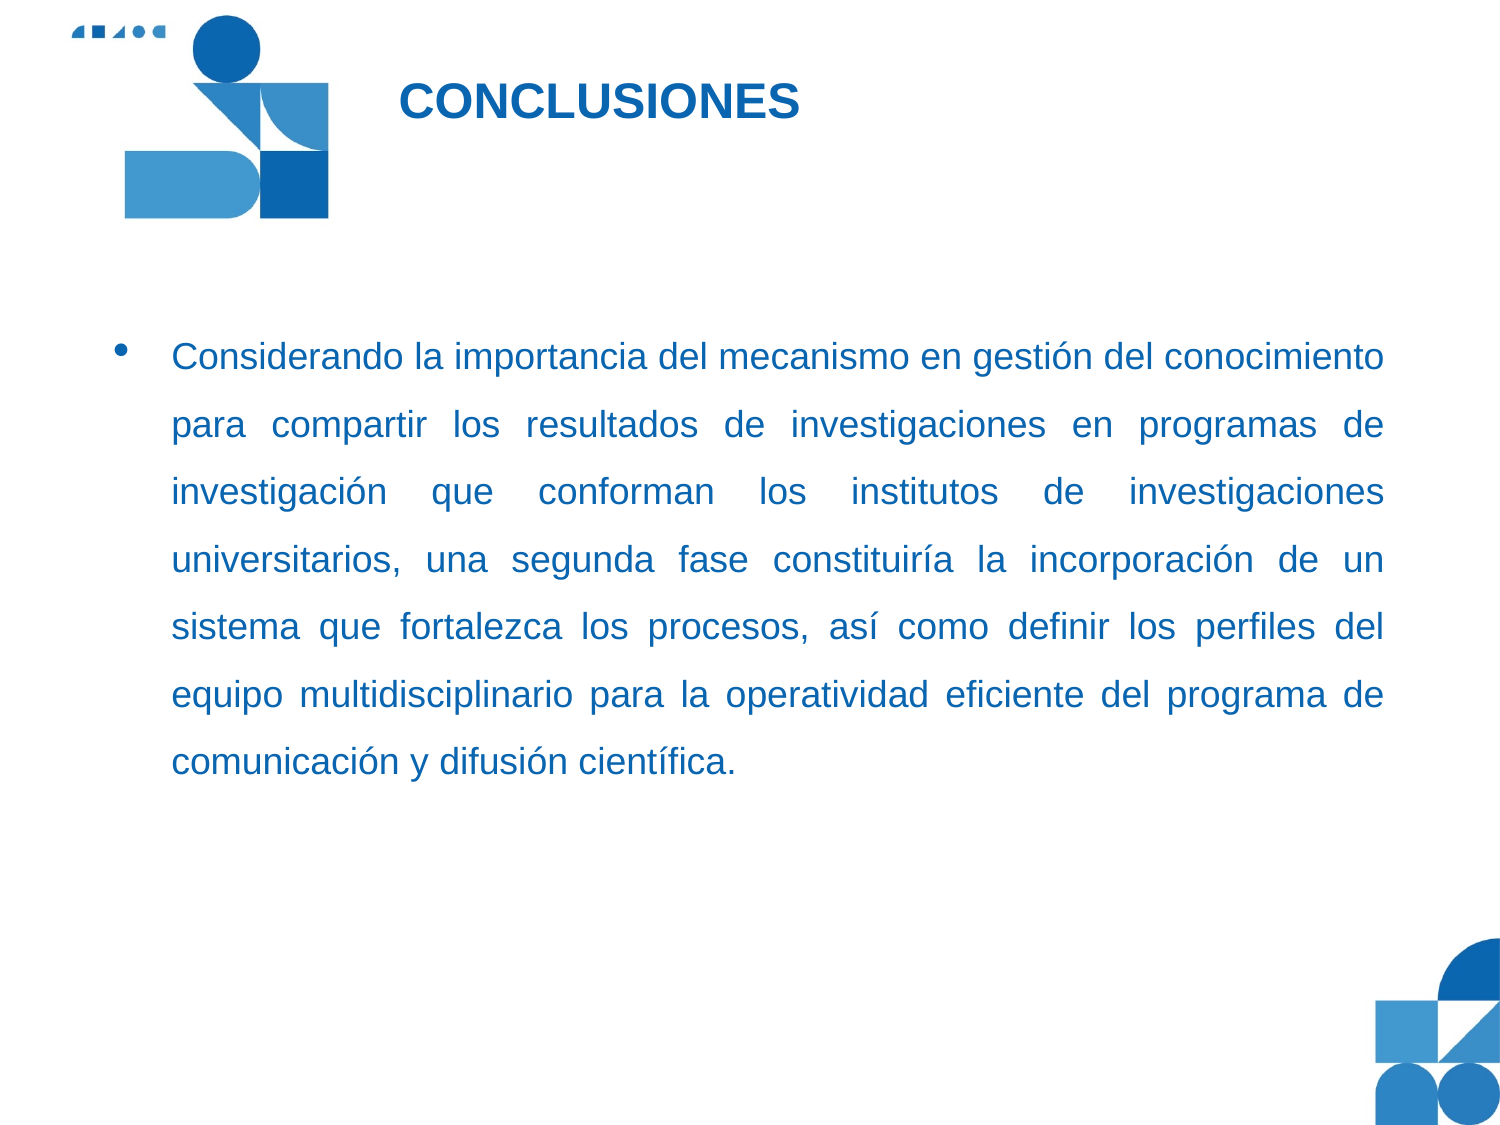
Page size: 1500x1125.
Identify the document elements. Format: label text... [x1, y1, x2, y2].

title CONCLUSIONES [383, 61, 1436, 232]
picture [0, 0, 1500, 1125]
text_box Considerando la importancia del mecanismo en gestión del conocimiento para compartir los resultados de investigaciones en programas de investigación que conforman los institutos de investigaciones universitarios, una segunda fase constituiría la incorporación de un sistema que fortalezca los procesos, así como definir los perfiles del equipo multidisciplinario para la operatividad eficiente del programa de comunicación y difusión científica. [100, 302, 1400, 790]
